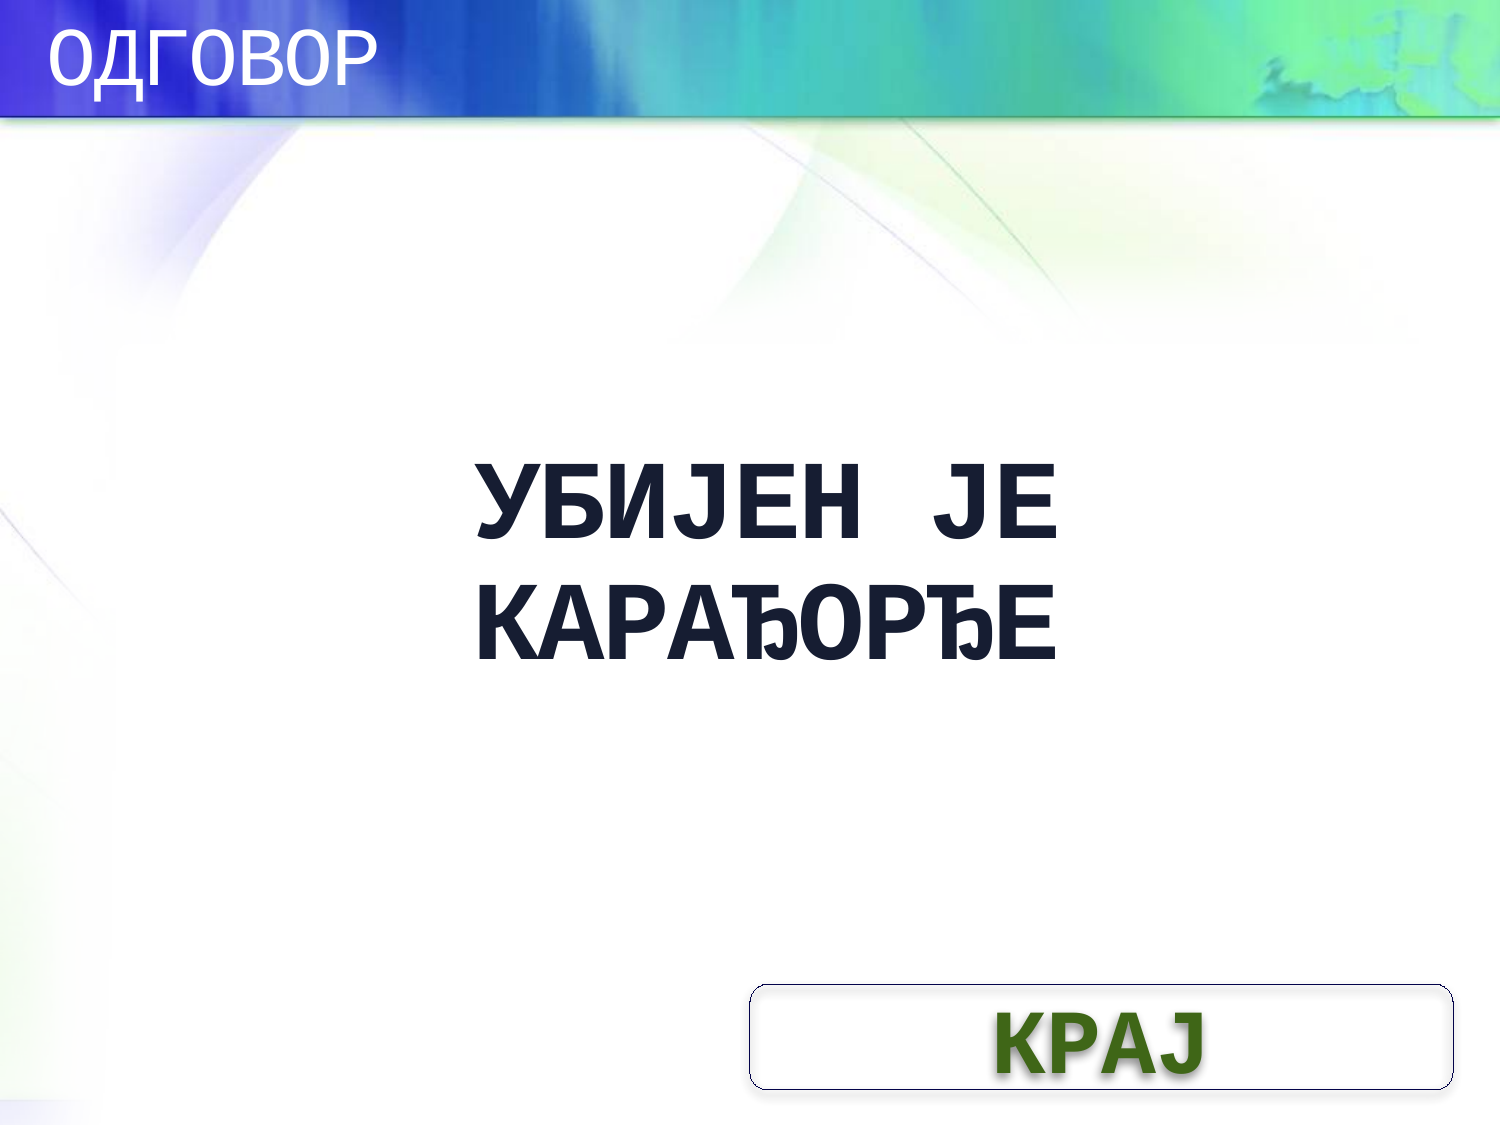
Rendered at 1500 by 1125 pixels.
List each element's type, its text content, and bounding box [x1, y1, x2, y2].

text_box КРАЈ [749, 984, 1454, 1090]
text_box ОДГОВОР [46, 0, 774, 118]
text_box УБИЈЕН ЈЕ КАРАЂОРЂЕ [152, 152, 1380, 973]
picture [0, 0, 1500, 1125]
